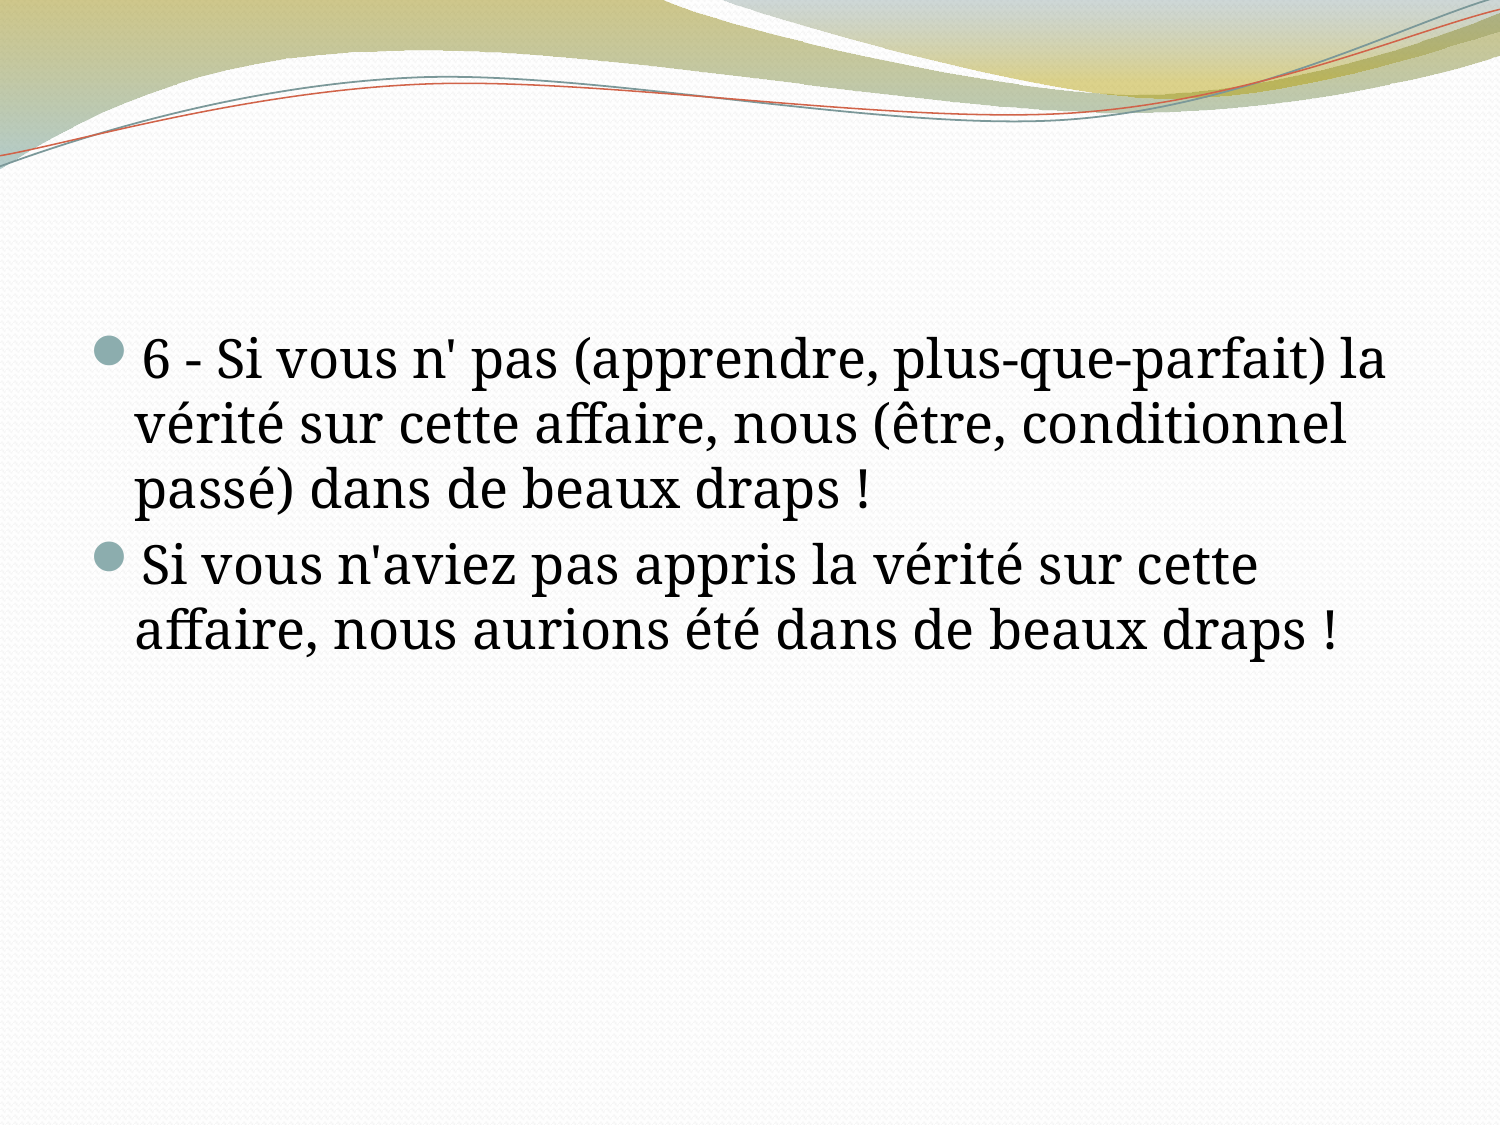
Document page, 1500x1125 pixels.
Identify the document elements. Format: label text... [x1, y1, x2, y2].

list 6 - Si vous n' pas (apprendre, plus-que-parfait) la vérité sur cette affaire, nous (être, conditionnel passé) dans de beaux draps ! Si vous n'aviez pas appris la vérité sur cette affaire, nous aurions été dans de beaux draps ! [75, 317, 1425, 1038]
